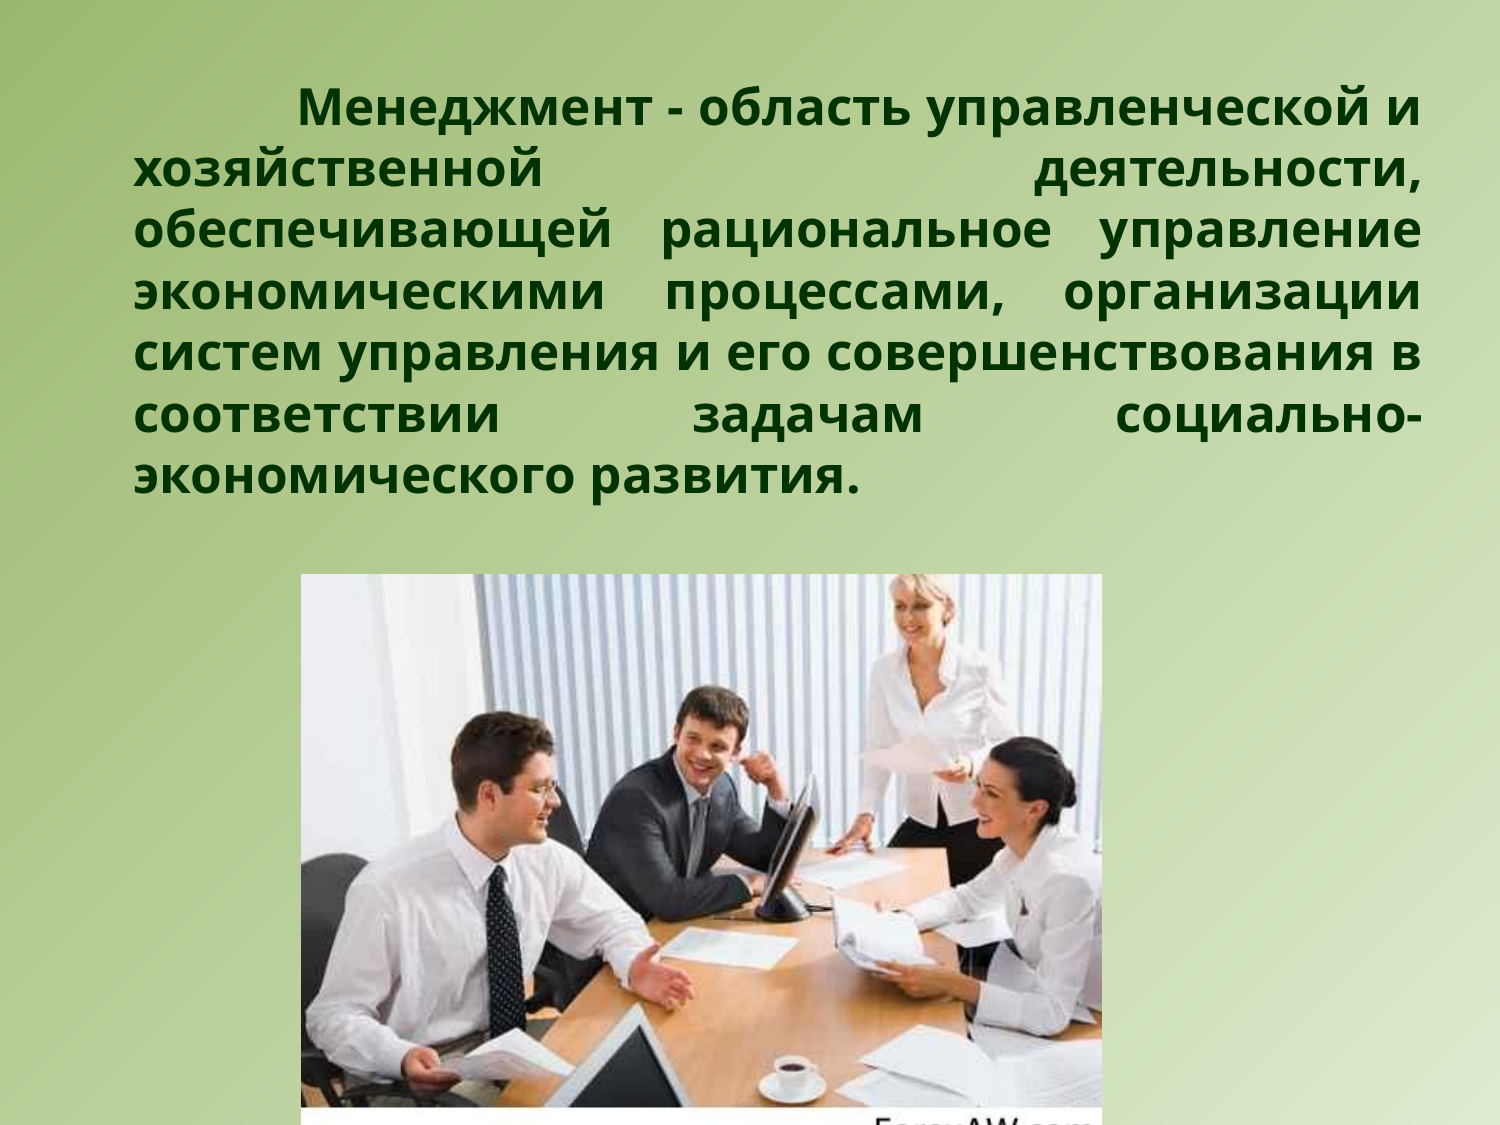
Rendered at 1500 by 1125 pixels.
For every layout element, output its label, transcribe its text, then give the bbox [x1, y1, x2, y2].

picture [300, 574, 1102, 1125]
list Менеджмент - область управленческой и хозяйственной деятельности, обеспечивающей рациональное управление экономическими процессами, организации систем управления и его совершенствования в соответствии задачам социально-экономического развития. [64, 66, 1439, 575]
